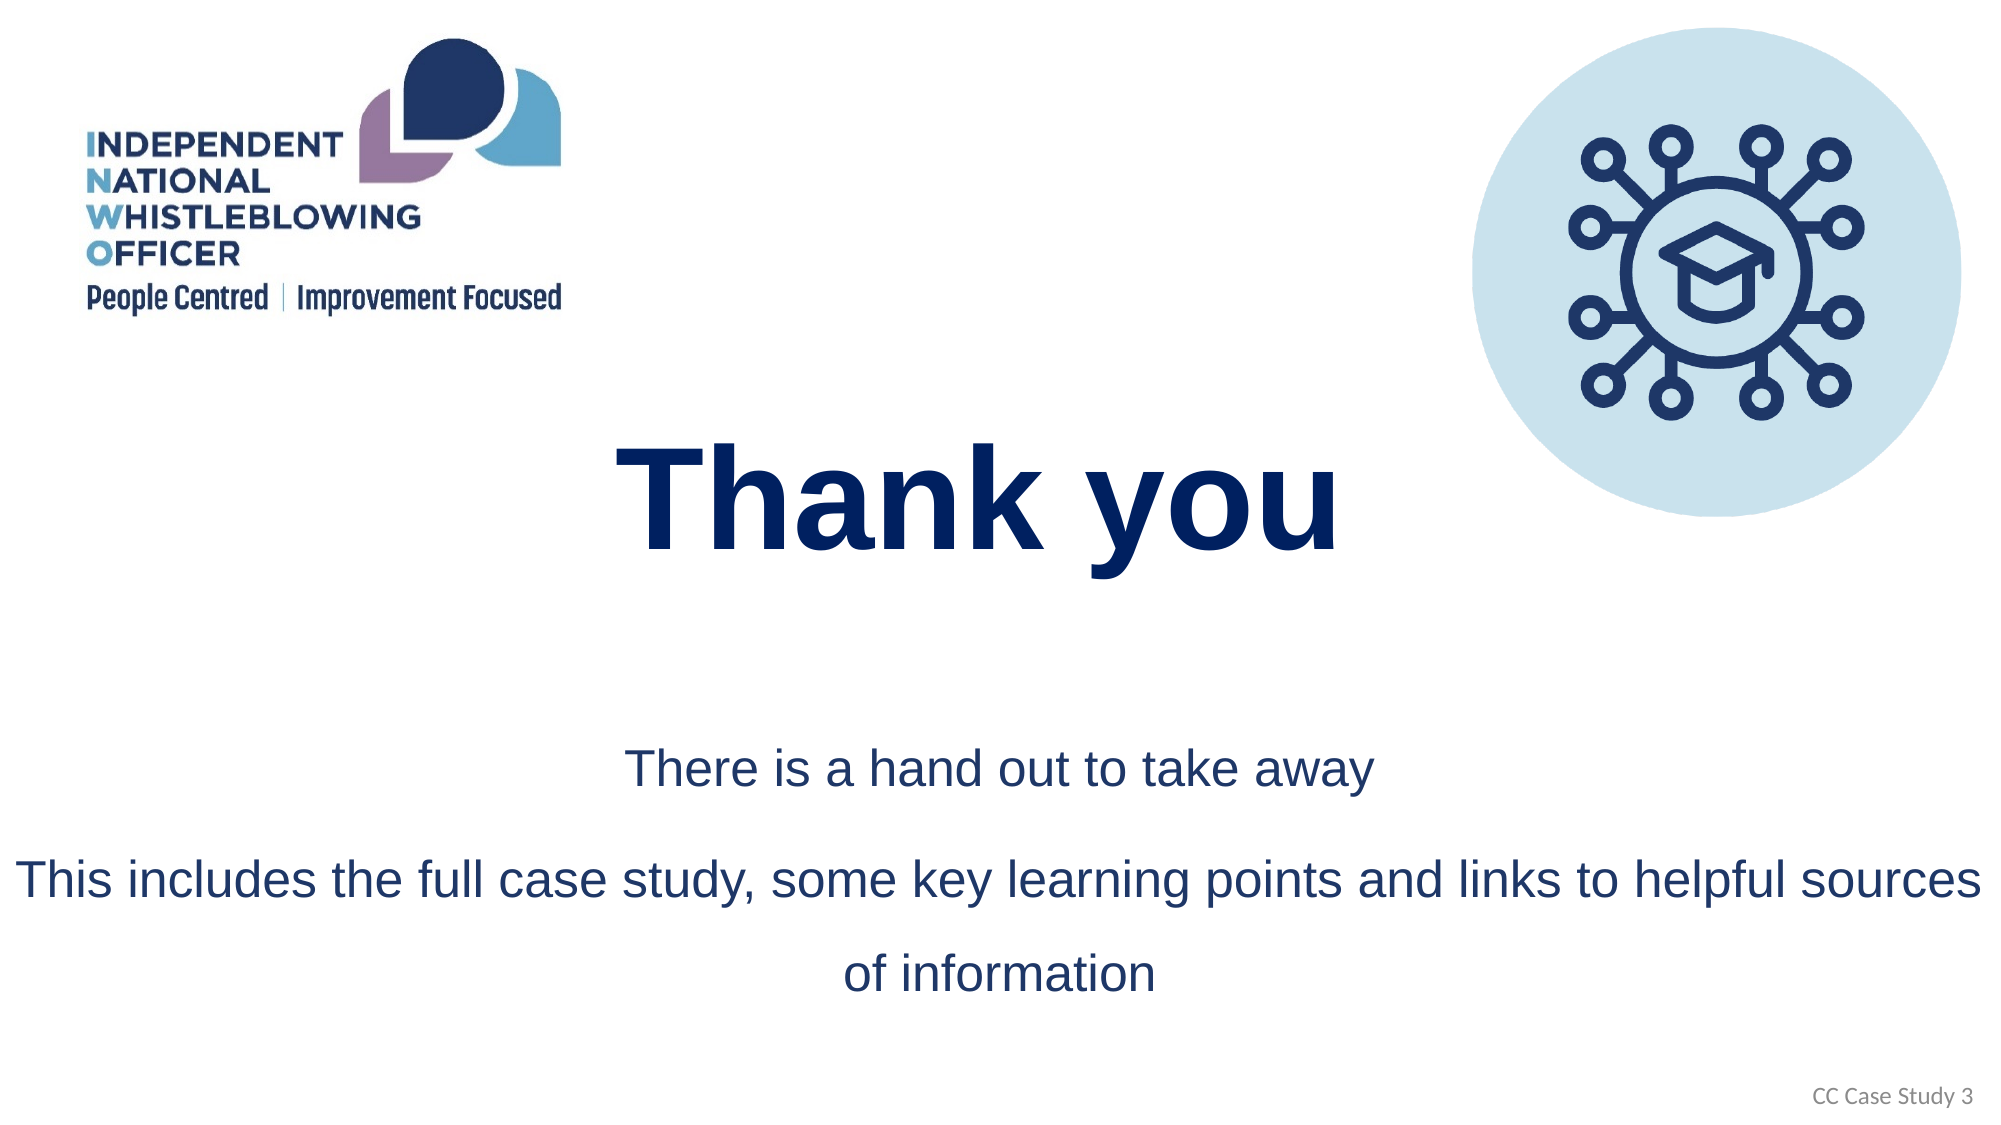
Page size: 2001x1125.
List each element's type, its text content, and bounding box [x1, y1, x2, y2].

picture [79, 33, 566, 321]
title Thank you [0, 414, 1397, 589]
footer CC Case Study 3 [1555, 1065, 2000, 1125]
picture [1397, 0, 2000, 591]
subtitle There is a hand out to take away This includes the full case study, some key learning points and links to helpful sources of information [0, 623, 2000, 1010]
